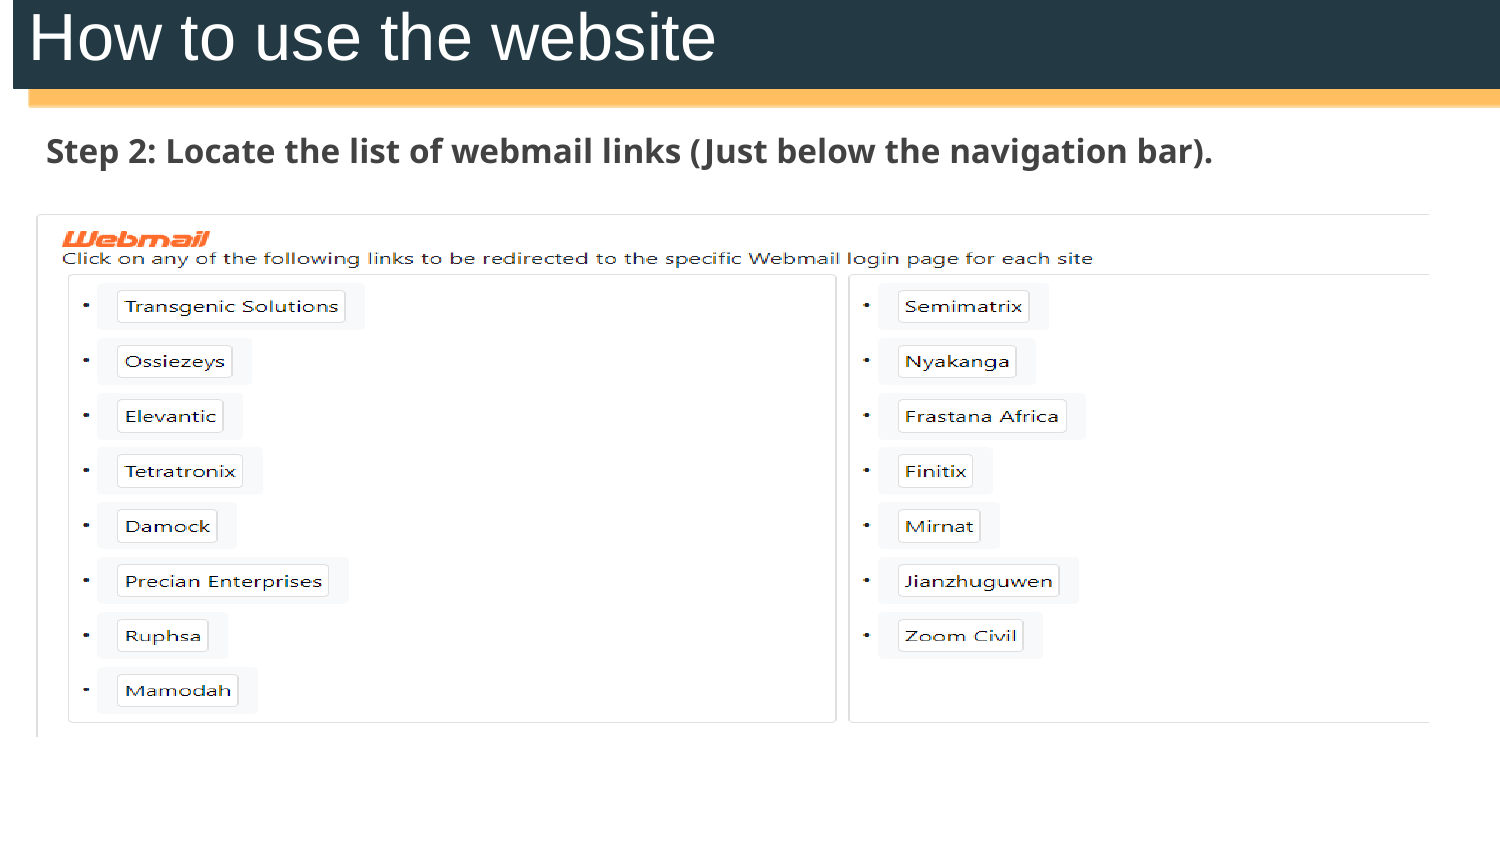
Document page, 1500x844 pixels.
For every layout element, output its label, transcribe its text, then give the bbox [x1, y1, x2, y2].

text_box How to use the website [13, 0, 1500, 89]
picture [30, 204, 1429, 738]
text_box Step 2: Locate the list of webmail links (Just below the navigation bar). Step 3: Locate your company name from the list below the title WebMail, click on your company name and you will be redirected to the webmail login page. Step 4: Enter your email address and password then press login, you can now view your mails. * END * In the following slide you will find a guide on how to login to your cpanel account: [31, 109, 1471, 833]
